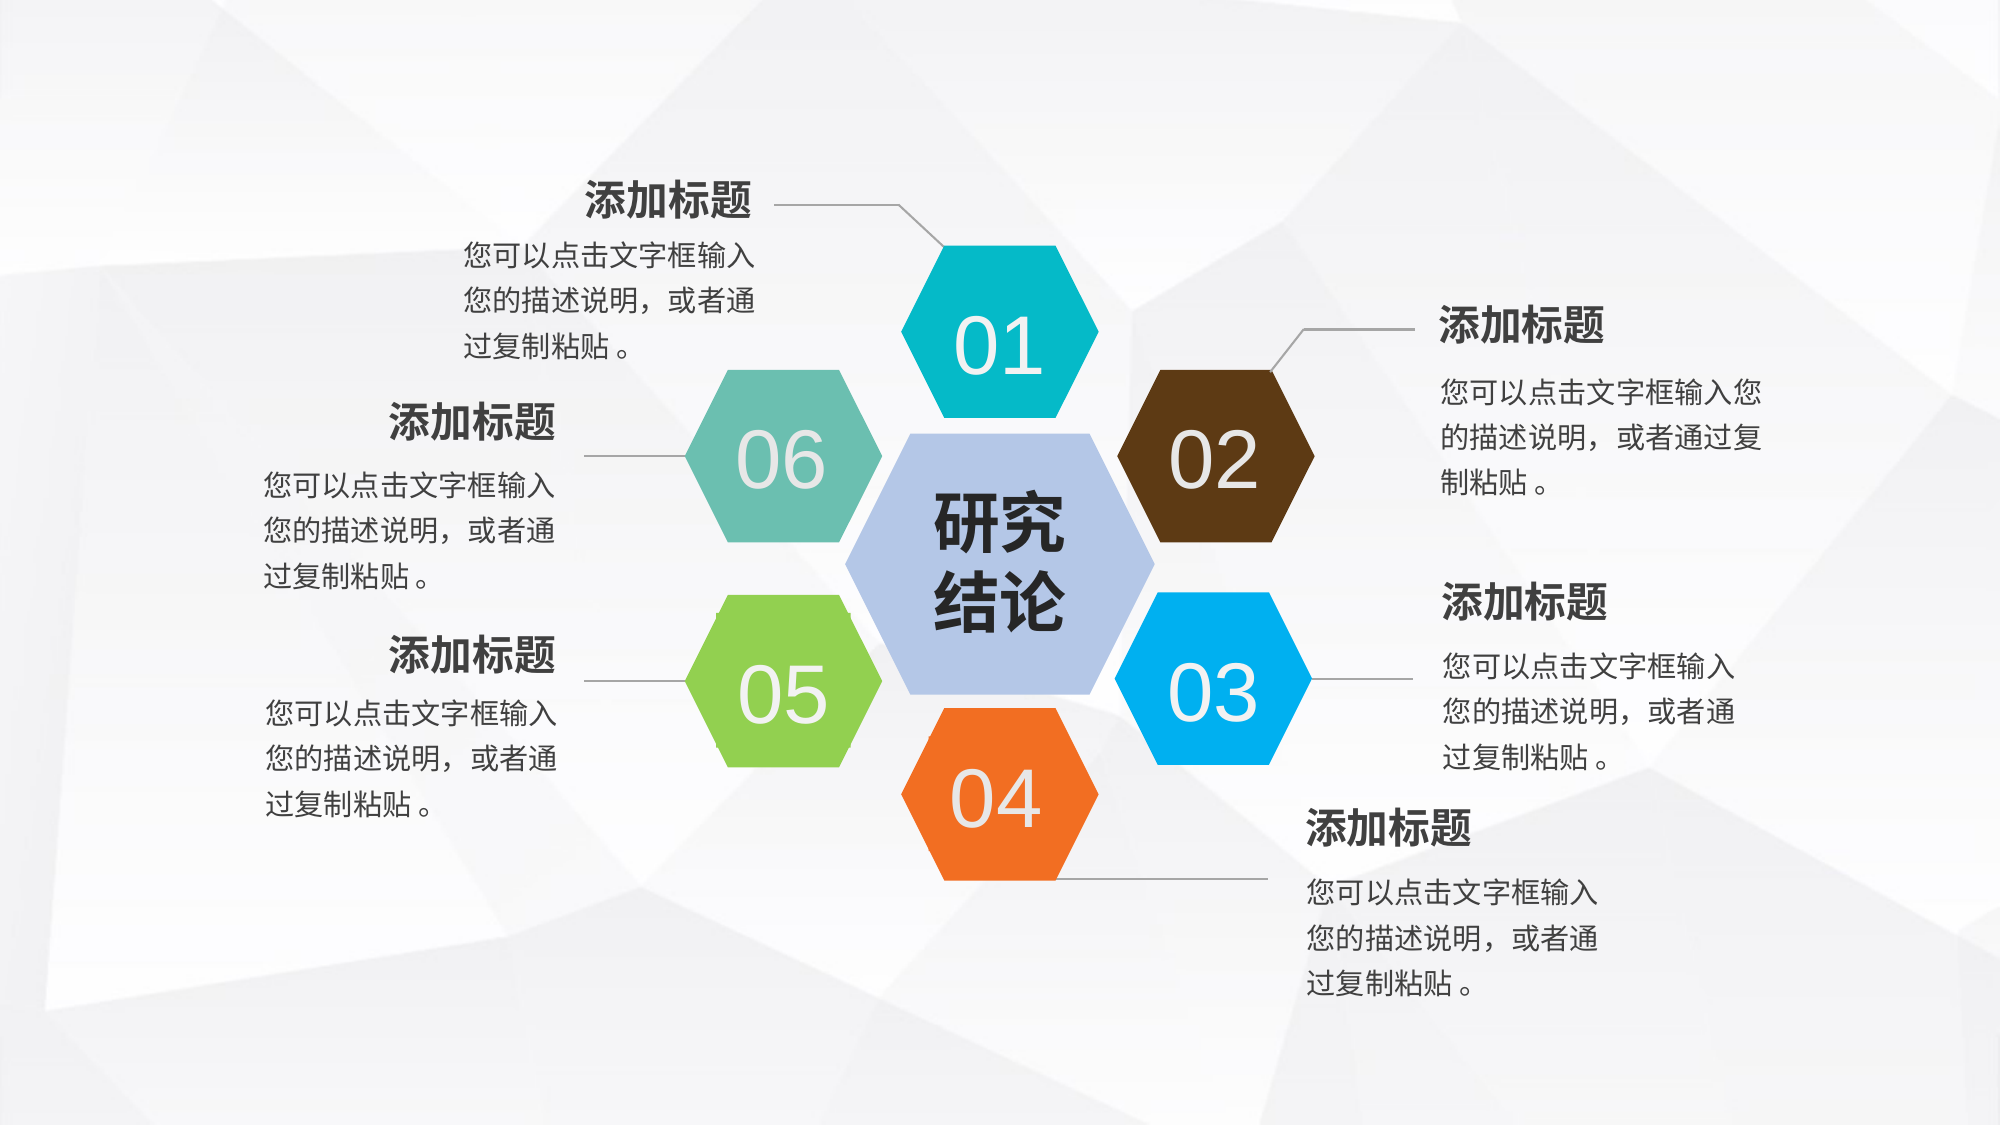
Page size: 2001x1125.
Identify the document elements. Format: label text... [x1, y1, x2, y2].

text_box 您可以点击文字框输入您的描述说明，或者通过复制粘贴 。 [1425, 356, 1805, 508]
picture [0, 0, 2000, 1125]
text_box 您可以点击文字框输入您的描述说明，或者通过复制粘贴 。 [1291, 857, 1626, 1008]
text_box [1114, 592, 1313, 765]
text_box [684, 594, 883, 768]
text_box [901, 708, 1099, 881]
text_box 添加标题 [373, 621, 571, 677]
text_box 您可以点击文字框输入您的描述说明，或者通过复制粘贴 。 [250, 677, 584, 829]
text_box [845, 433, 1155, 695]
text_box 添加标题 [1426, 567, 1624, 633]
text_box 添加标题 [373, 388, 571, 449]
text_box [684, 369, 883, 543]
text_box 添加标题 [1290, 794, 1488, 860]
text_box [1270, 328, 1416, 373]
text_box 添加标题 [569, 166, 767, 219]
text_box 您可以点击文字框输入您的描述说明，或者通过复制粘贴 。 [1428, 630, 1762, 782]
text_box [774, 204, 945, 248]
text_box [901, 245, 1099, 419]
text_box 您可以点击文字框输入您的描述说明，或者通过复制粘贴 。 [248, 449, 582, 601]
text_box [1117, 369, 1315, 543]
text_box 您可以点击文字框输入您的描述说明，或者通过复制粘贴 。 [448, 219, 782, 371]
text_box 添加标题 [1423, 291, 1621, 357]
